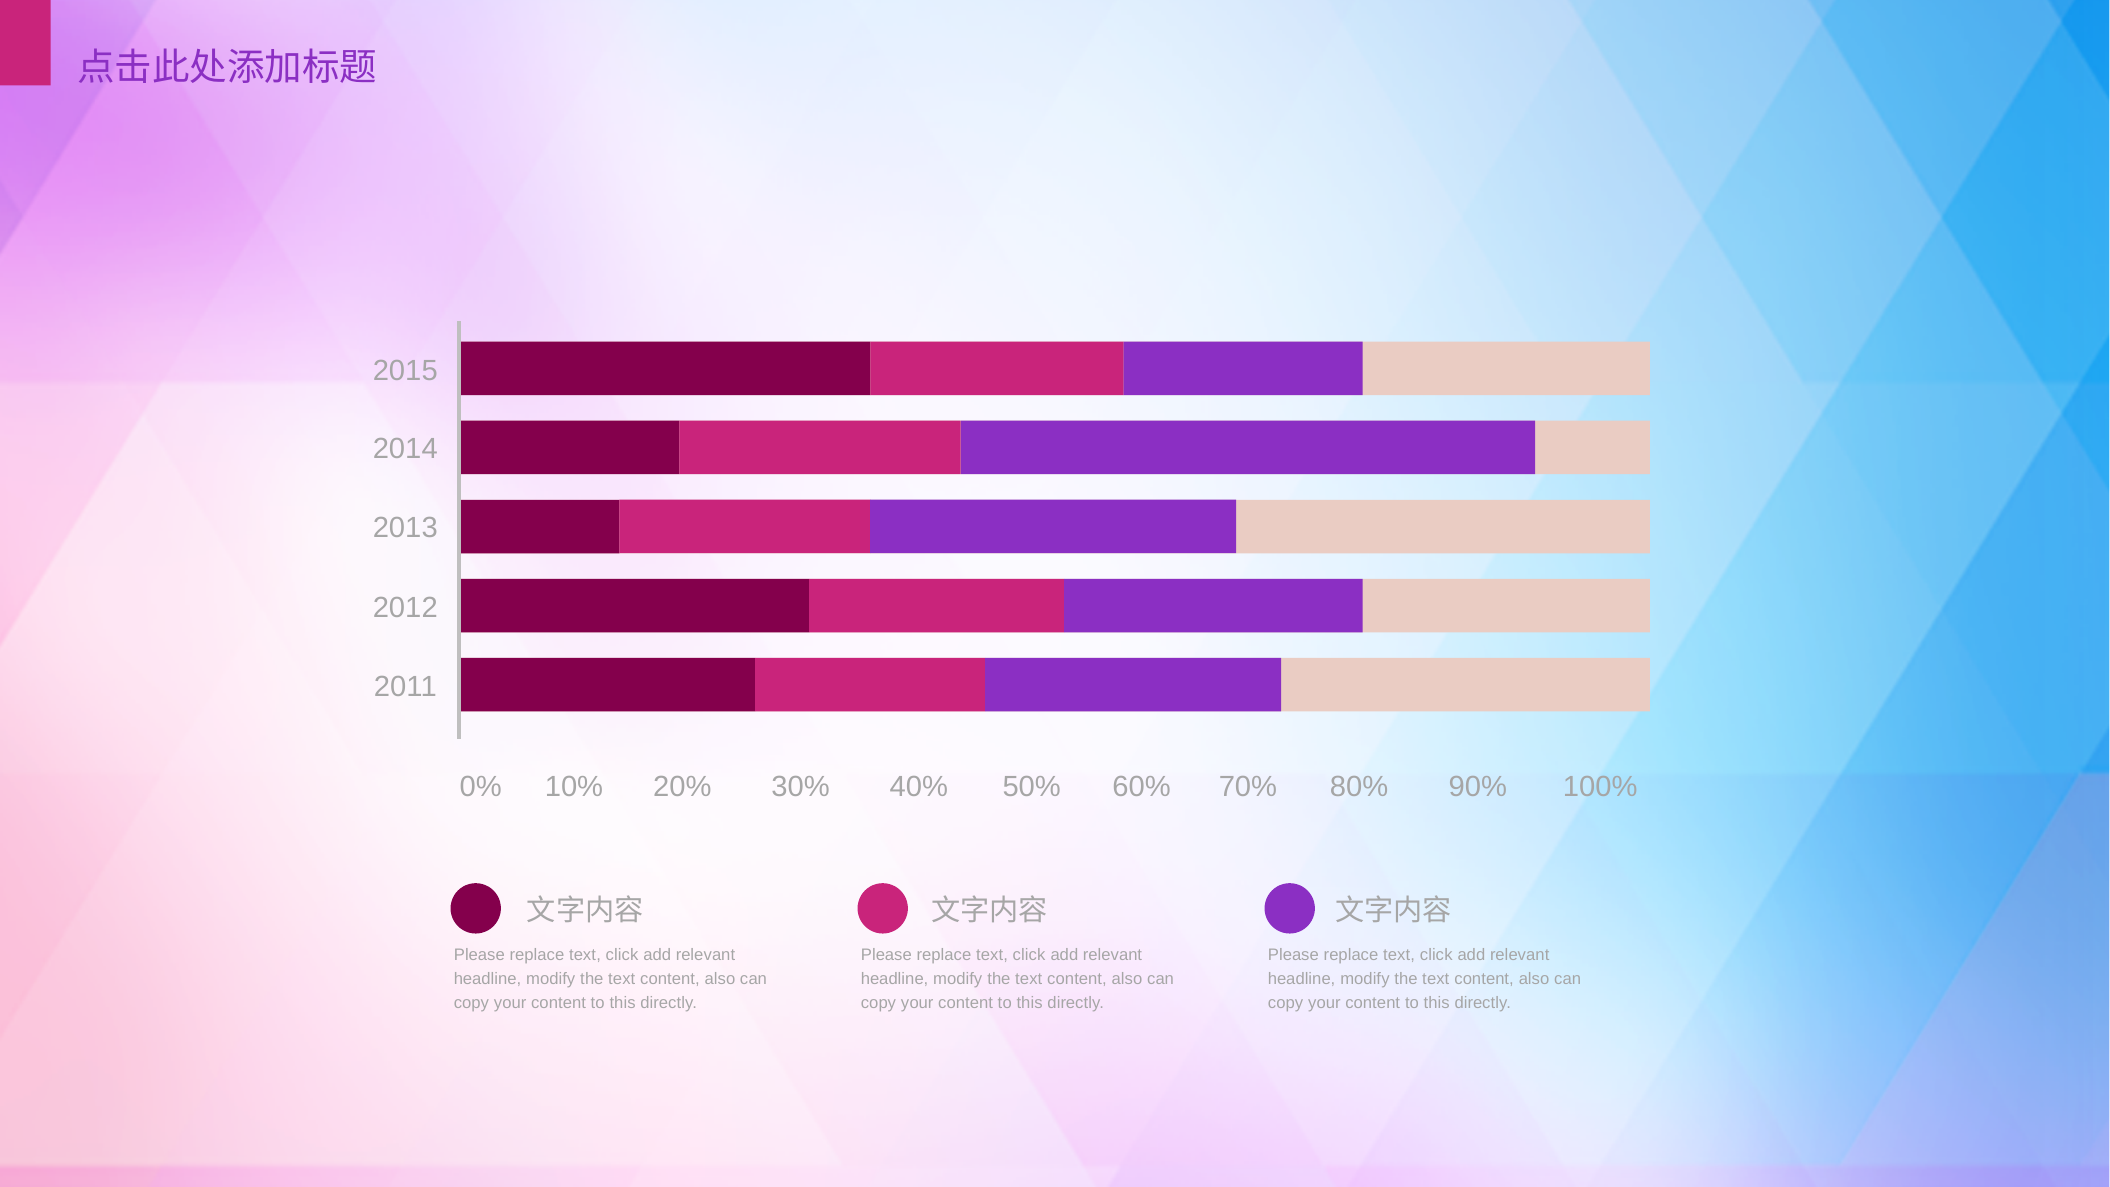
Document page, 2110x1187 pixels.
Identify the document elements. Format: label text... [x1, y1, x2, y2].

text_box [856, 882, 909, 932]
picture [0, 0, 2110, 1187]
text_box 点击此处添加标题 [62, 35, 417, 94]
text_box [1263, 882, 1316, 932]
text_box 文字内容 [512, 876, 659, 932]
text_box Please replace text, click add relevant headline, modify the text content, also can copy your content to this directly. [846, 932, 1215, 1020]
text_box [357, 321, 1654, 807]
text_box 文字内容 [916, 876, 1063, 932]
text_box Please replace text, click add relevant headline, modify the text content, also can copy your content to this directly. [1253, 932, 1622, 1020]
text_box [449, 882, 502, 932]
text_box Please replace text, click add relevant headline, modify the text content, also can copy your content to this directly. [439, 932, 808, 1020]
text_box 文字内容 [1320, 876, 1468, 932]
